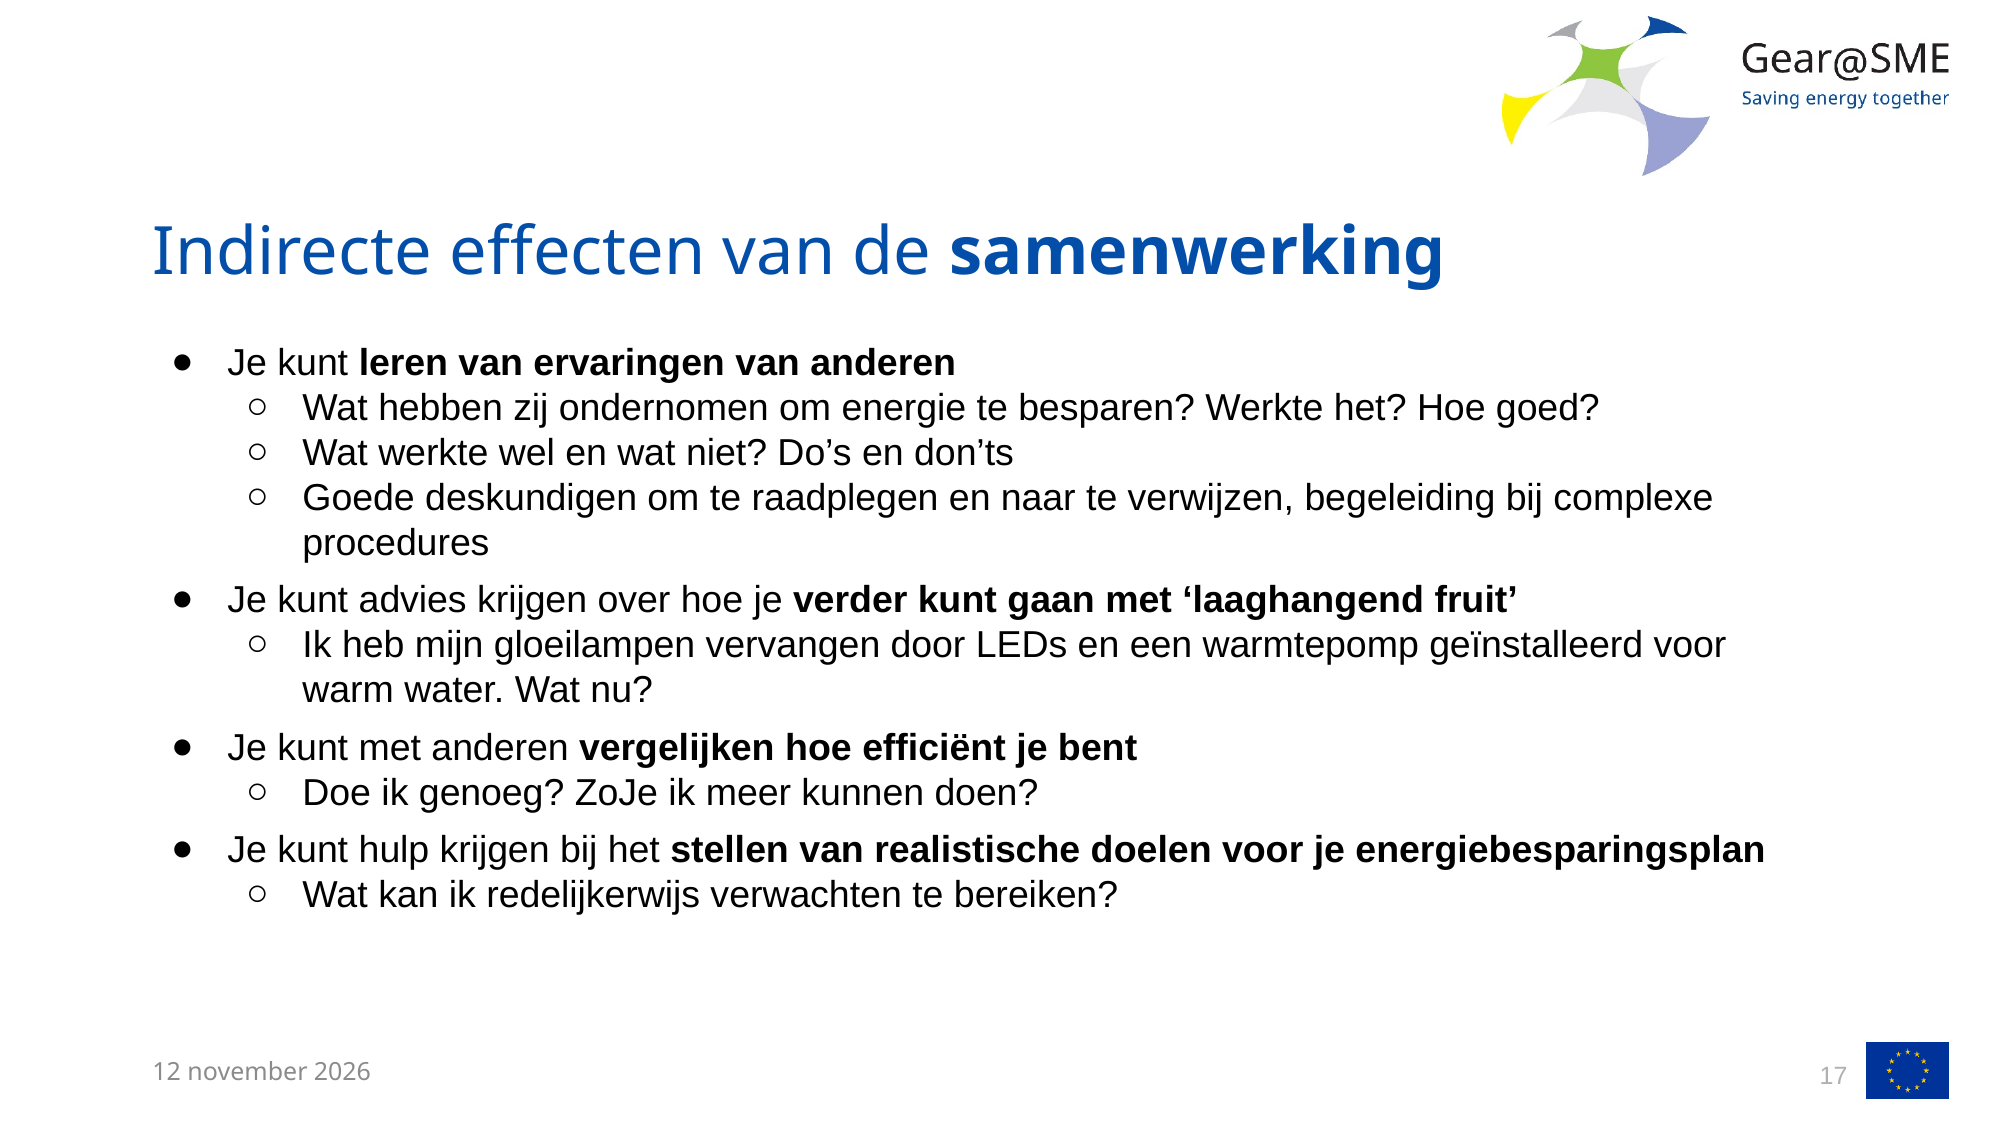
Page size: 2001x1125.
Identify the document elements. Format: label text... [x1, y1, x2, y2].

title Indirecte effecten van de samenwerking [137, 205, 1863, 300]
slide_number 17 [1412, 1044, 1863, 1104]
text_box Je kunt leren van ervaringen van anderen Wat hebben zij ondernomen om energie te besparen? Werkte het? Hoe goed? Wat werkte wel en wat niet? Do’s en don’ts Goede deskundigen om te raadplegen en naar te verwijzen, begeleiding bij complexe procedures Je kunt advies krijgen over hoe je verder kunt gaan met ‘laaghangend fruit’ Ik heb mijn gloeilampen vervangen door LEDs en een warmtepomp geïnstalleerd voor warm water. Wat nu? Je kunt met anderen vergelijken hoe efficiënt je bent Doe ik genoeg? ZoJe ik meer kunnen doen? Je kunt hulp krijgen bij het stellen van realistische doelen voor je energiebesparingsplan Wat kan ik redelijkerwijs verwachten te bereiken? [137, 322, 1834, 931]
picture [1502, 16, 1949, 176]
picture [1866, 1042, 1949, 1099]
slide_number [137, 1042, 588, 1103]
